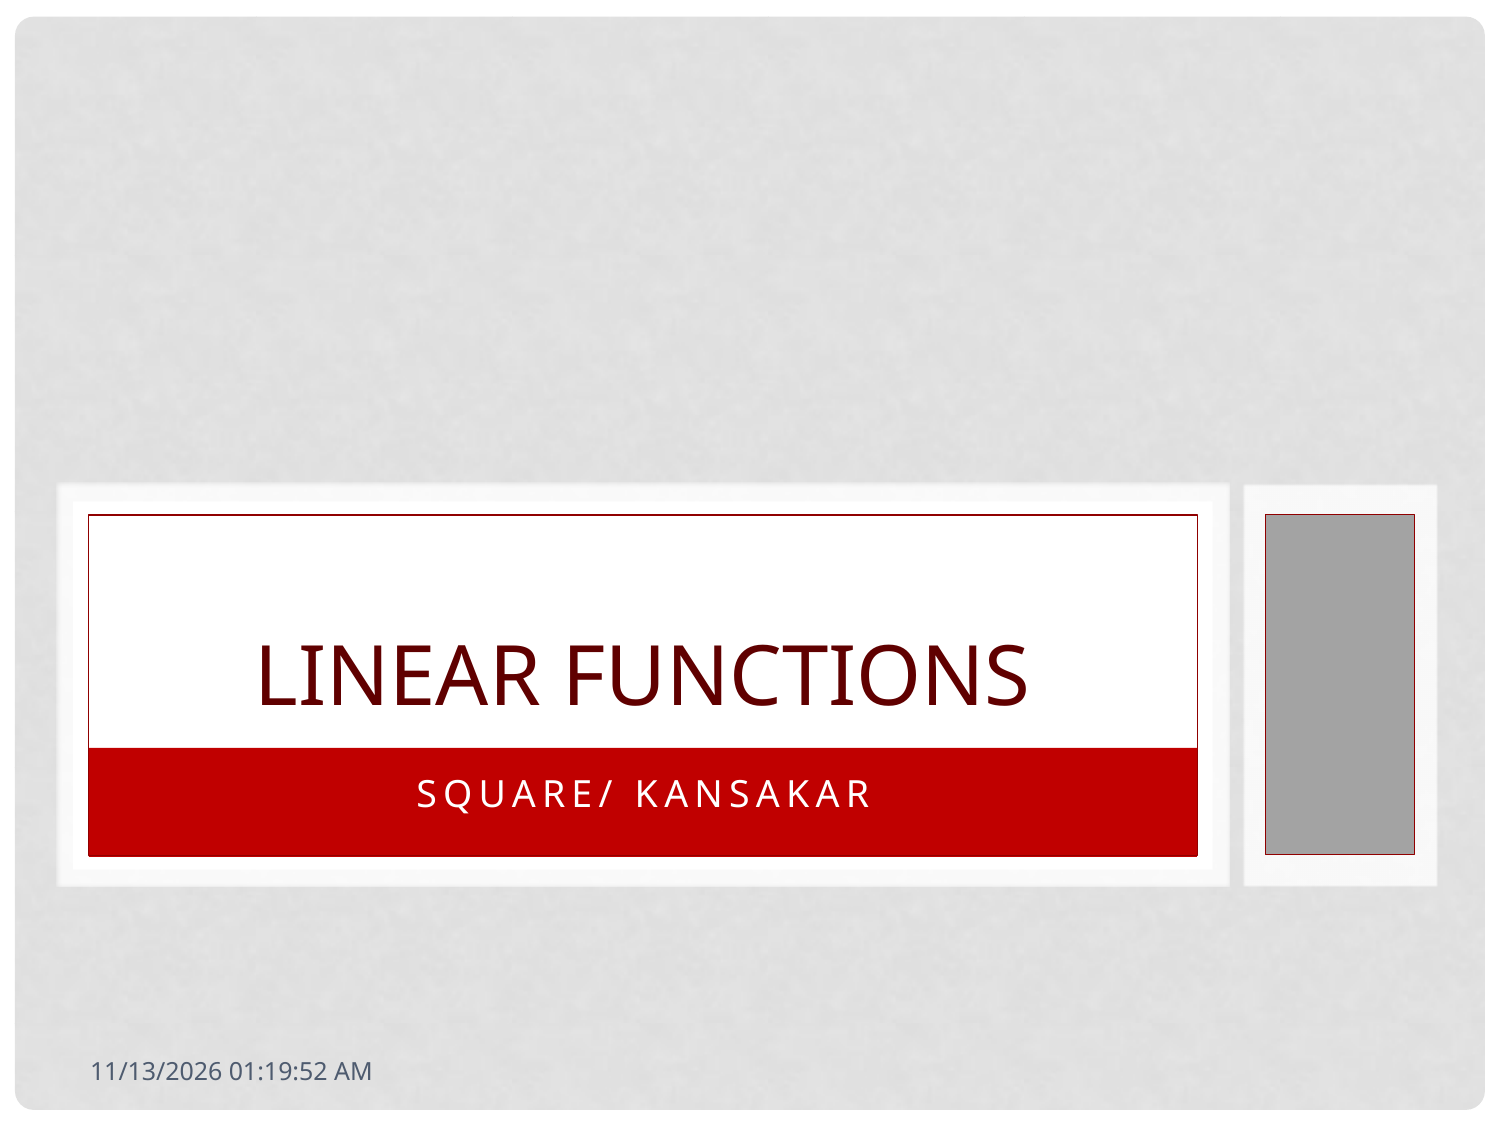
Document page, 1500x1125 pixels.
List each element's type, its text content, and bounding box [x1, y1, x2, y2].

subtitle Square/ kansakar [105, 762, 1181, 838]
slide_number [75, 1042, 425, 1103]
title Linear functions [99, 529, 1187, 730]
